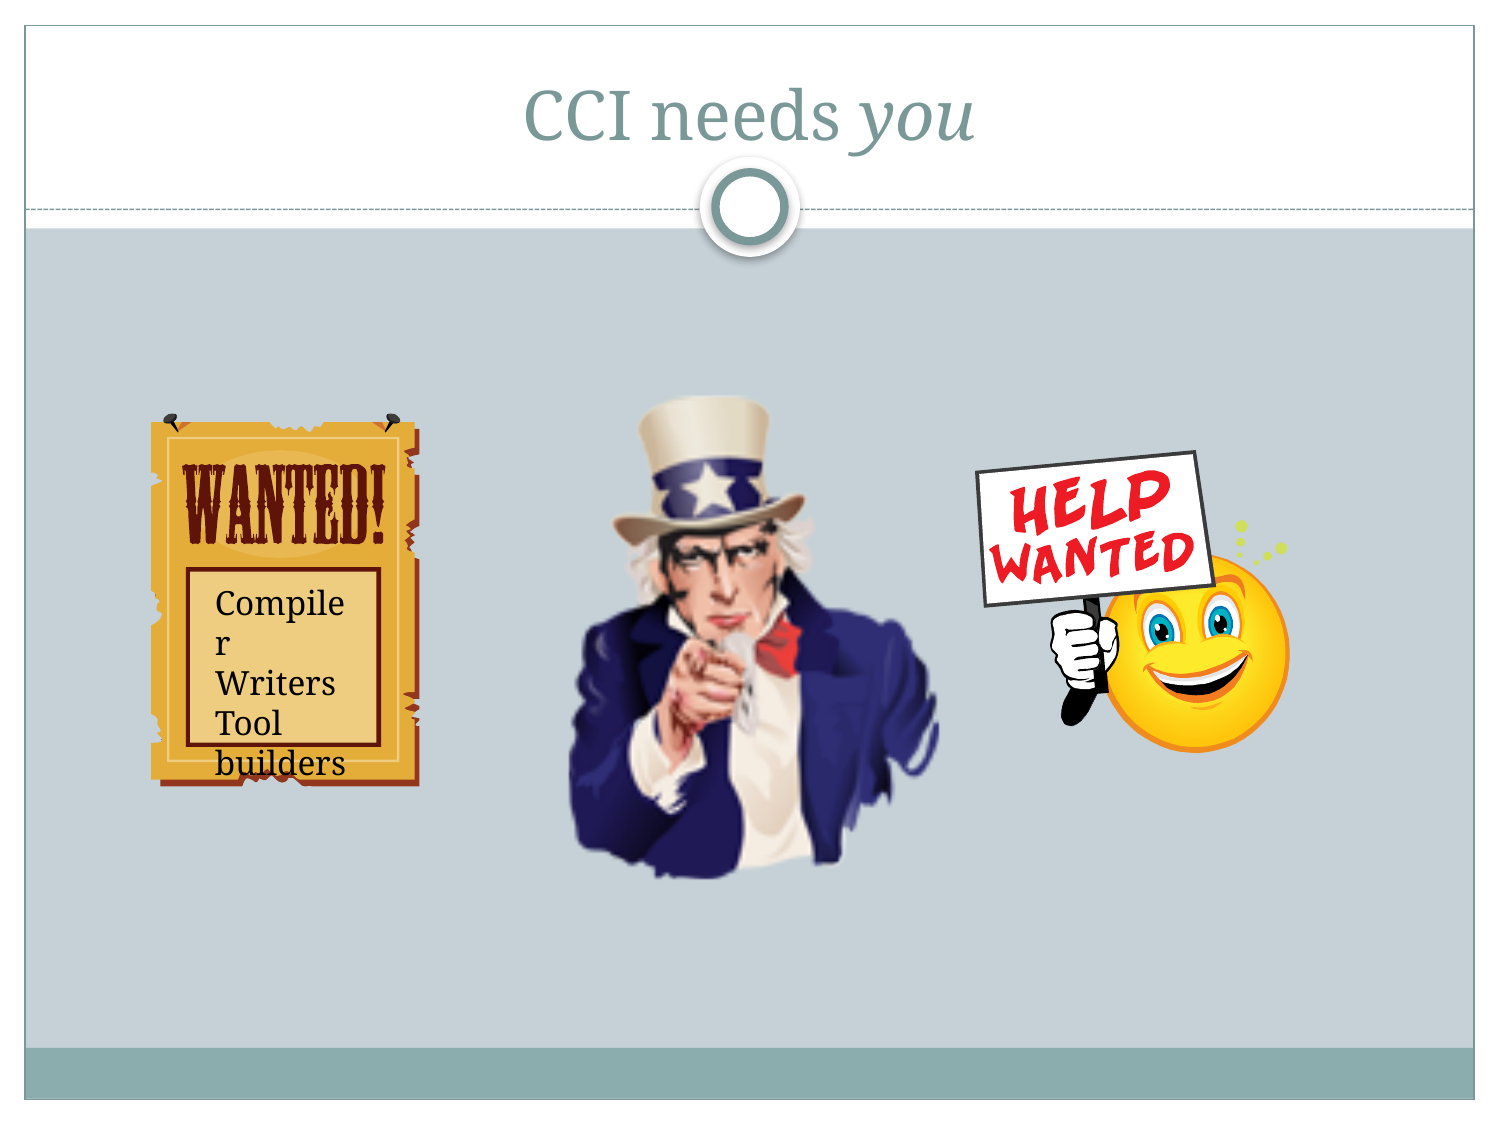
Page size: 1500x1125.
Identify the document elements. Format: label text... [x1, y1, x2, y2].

picture [149, 412, 421, 788]
title CCI needs you [49, 37, 1450, 162]
picture [499, 387, 1001, 888]
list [1006, 449, 1291, 754]
